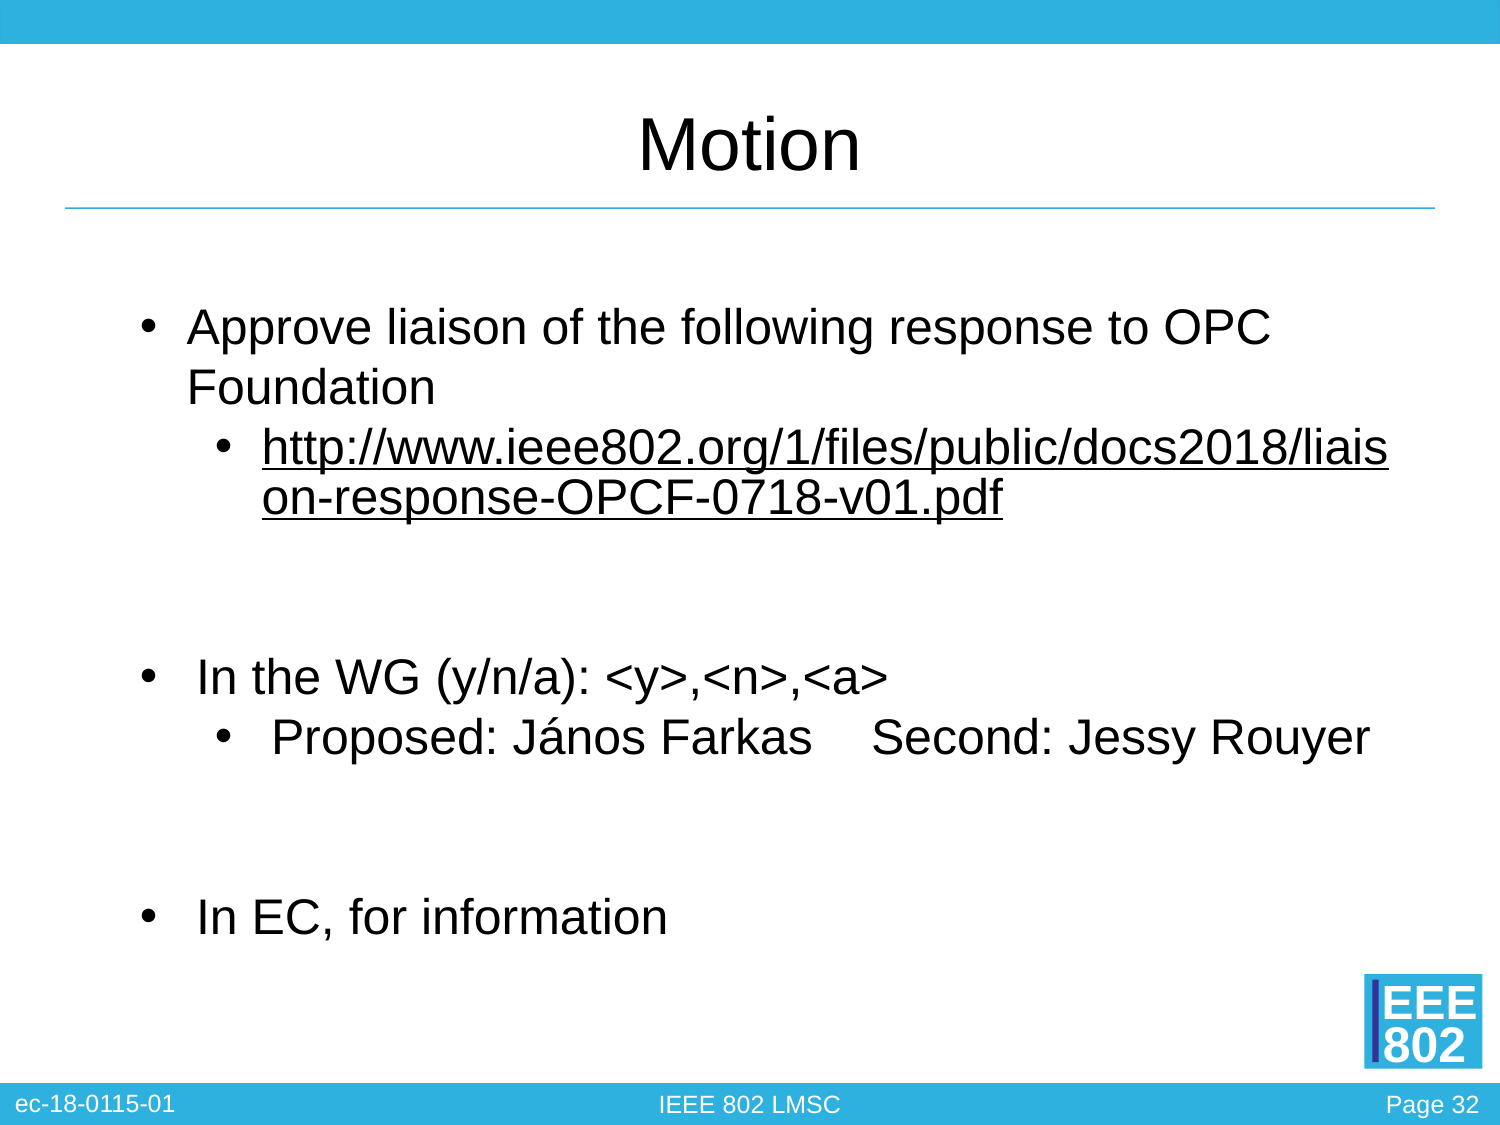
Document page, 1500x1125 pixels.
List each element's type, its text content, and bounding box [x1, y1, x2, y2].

text_box Approve liaison of the following response to OPC Foundation http://www.ieee802.org/1/files/public/docs2018/liaison-response-OPCF-0718-v01.pdf In the WG (y/n/a): <y>,<n>,<a> Proposed: János Farkas Second: Jessy Rouyer In EC, for information [125, 287, 1425, 903]
title Motion [75, 75, 1425, 205]
